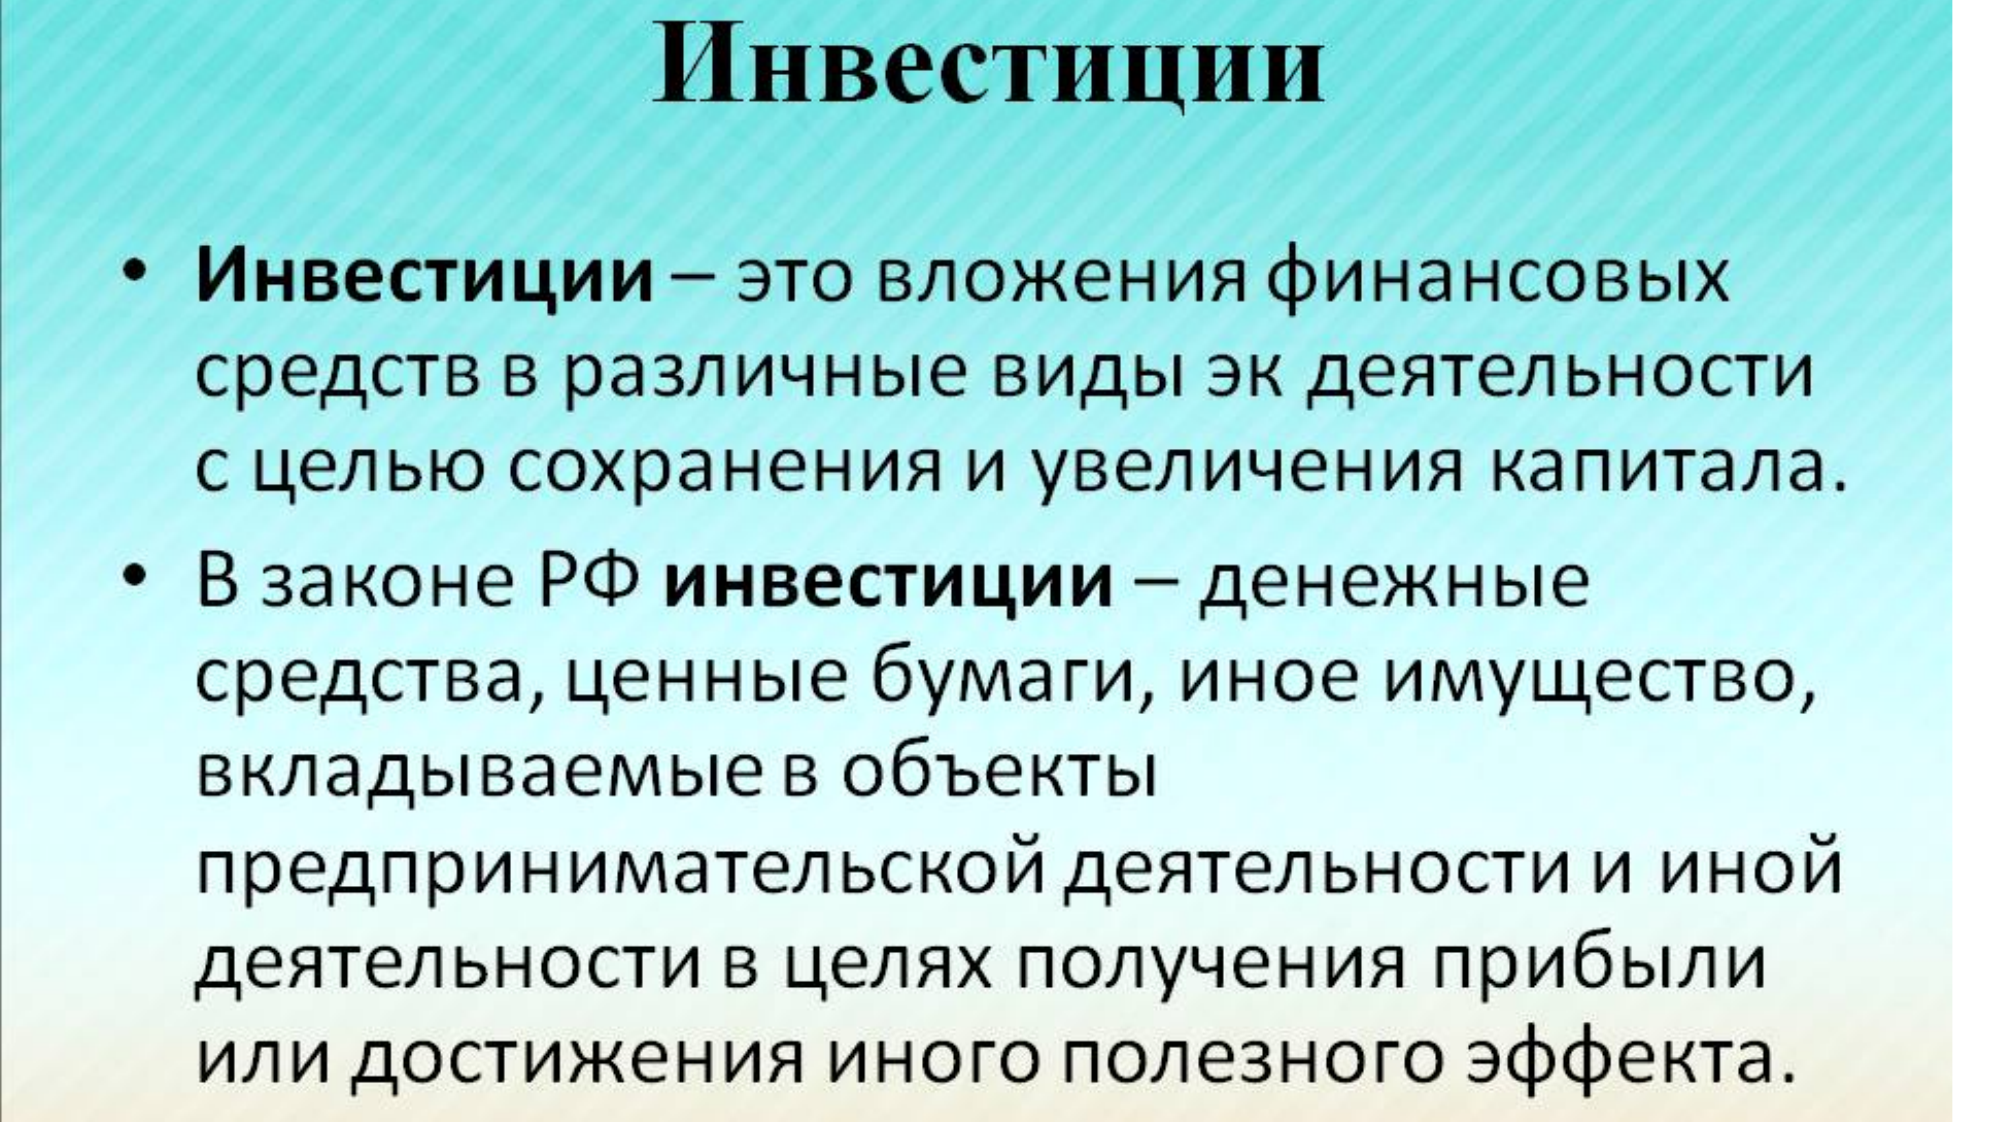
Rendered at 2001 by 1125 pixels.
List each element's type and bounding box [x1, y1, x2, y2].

list [0, 0, 1953, 1122]
